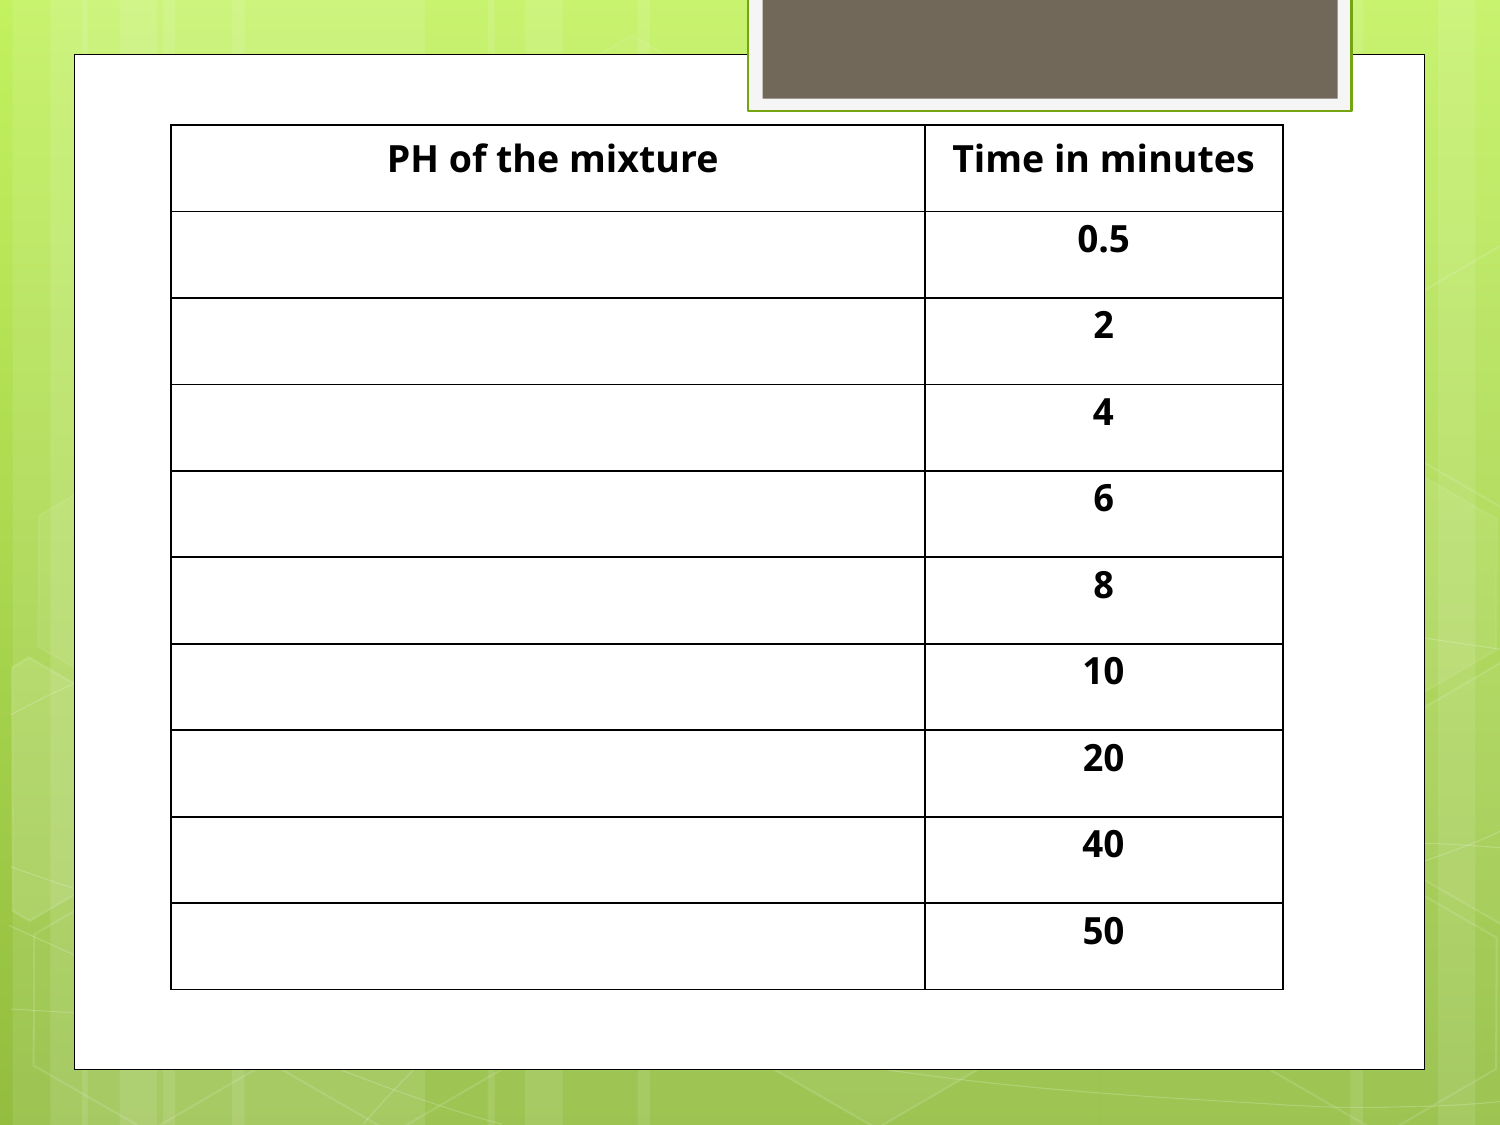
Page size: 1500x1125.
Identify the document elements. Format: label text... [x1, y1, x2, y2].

table_cell [172, 731, 924, 816]
table_cell 40 [926, 818, 1282, 902]
table_header PH of the mixture [172, 126, 924, 211]
table_cell 0.5 [926, 212, 1282, 297]
table_cell 4 [926, 385, 1282, 470]
table_cell [172, 299, 924, 384]
table_cell [172, 818, 924, 902]
table_cell 2 [926, 299, 1282, 384]
table_header Time in minutes [926, 126, 1282, 211]
table_cell [172, 645, 924, 729]
table_cell [172, 904, 924, 989]
table_cell 20 [926, 731, 1282, 816]
table_cell 8 [926, 558, 1282, 643]
table_cell 10 [926, 645, 1282, 729]
table_cell 50 [926, 904, 1282, 989]
table_cell [172, 472, 924, 556]
table_cell [172, 212, 924, 297]
table_cell 6 [926, 472, 1282, 556]
table_cell [172, 385, 924, 470]
table_cell [172, 558, 924, 643]
